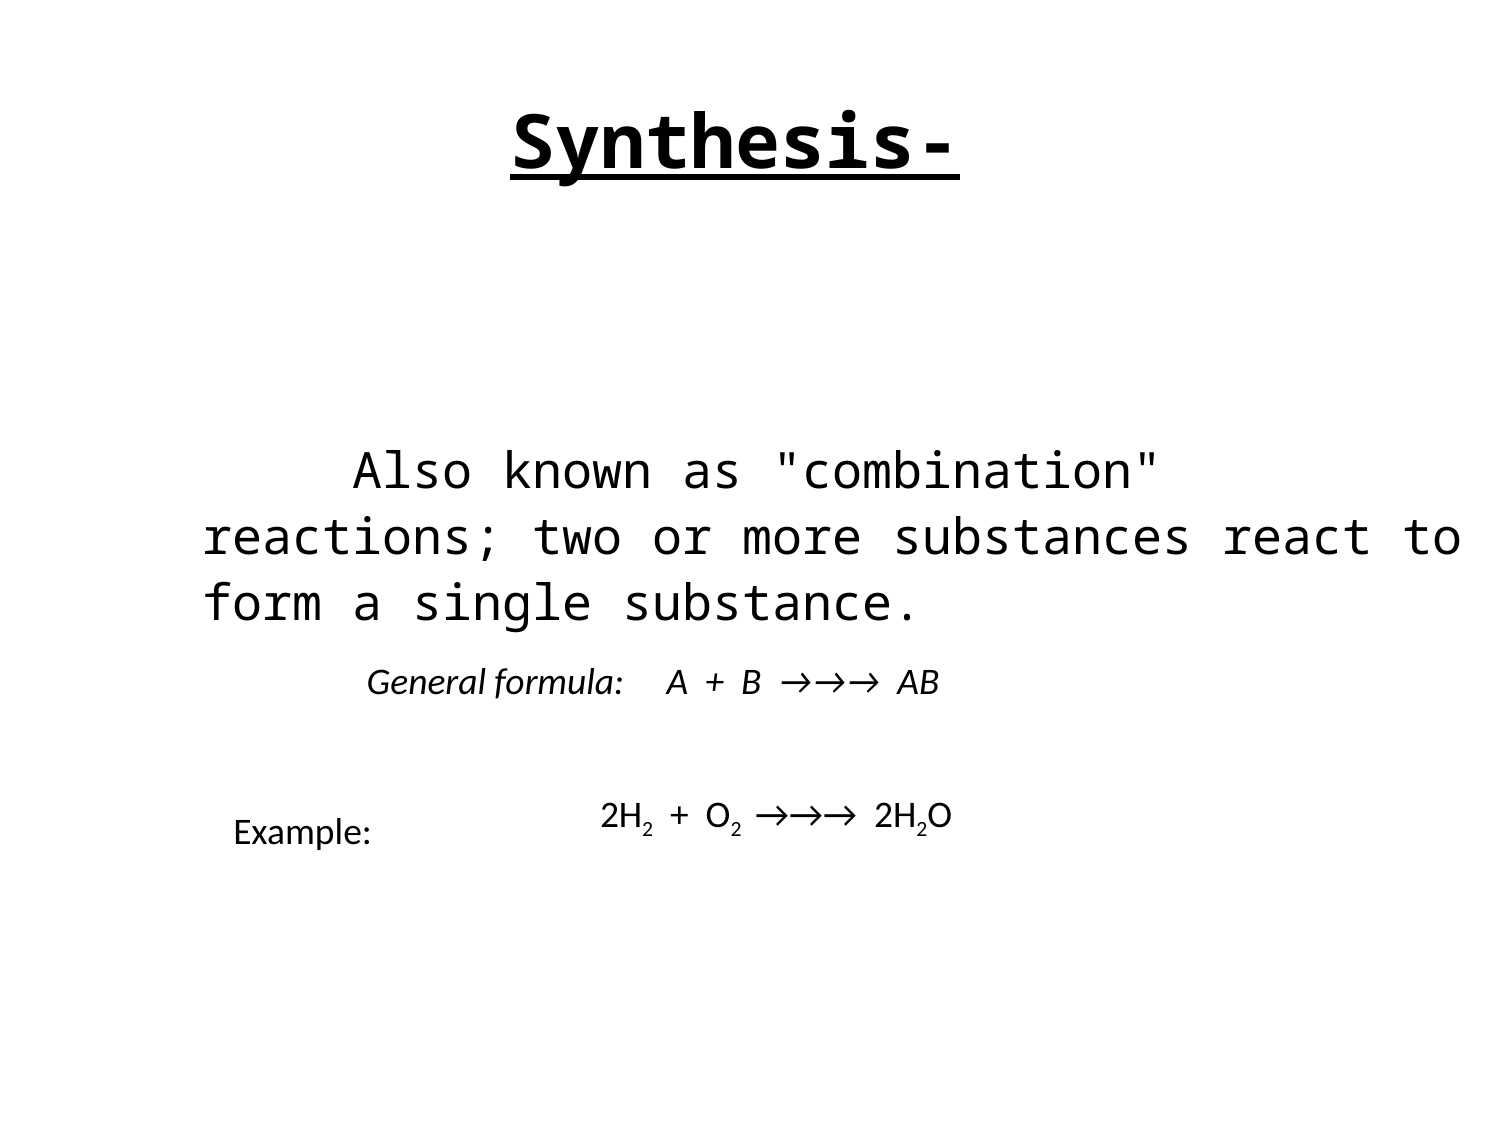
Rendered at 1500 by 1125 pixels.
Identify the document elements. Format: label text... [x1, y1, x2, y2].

title Synthesis- [75, 45, 1425, 233]
text_box 2H2 + O2 →→→ 2H2O [435, 737, 968, 849]
list Also known as "combination" reactions; two or more substances react to form a single substance. [0, 425, 1500, 613]
text_box General formula: A + B →→→ AB [201, 649, 955, 710]
text_box Example: [218, 799, 388, 860]
